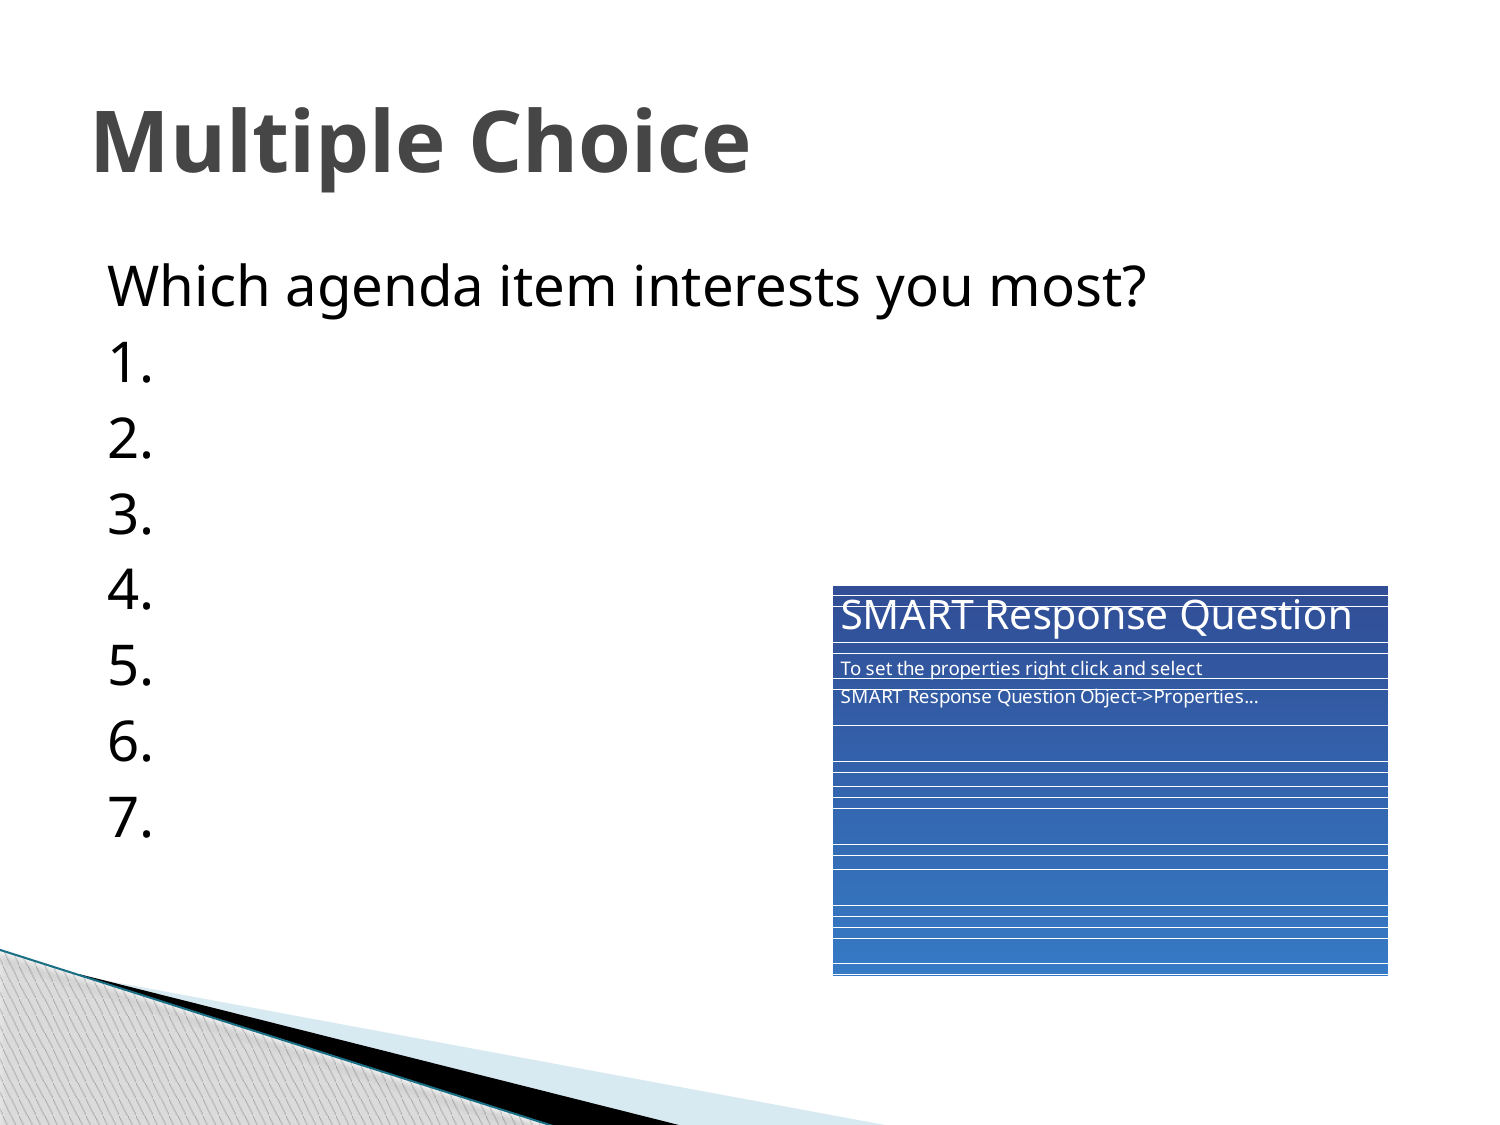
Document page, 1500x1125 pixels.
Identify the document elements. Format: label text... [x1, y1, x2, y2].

list Which agenda item interests you most? 1. 2. 3. 4. 5. 6. 7. [75, 243, 1425, 986]
title Multiple Choice [75, 45, 1425, 233]
